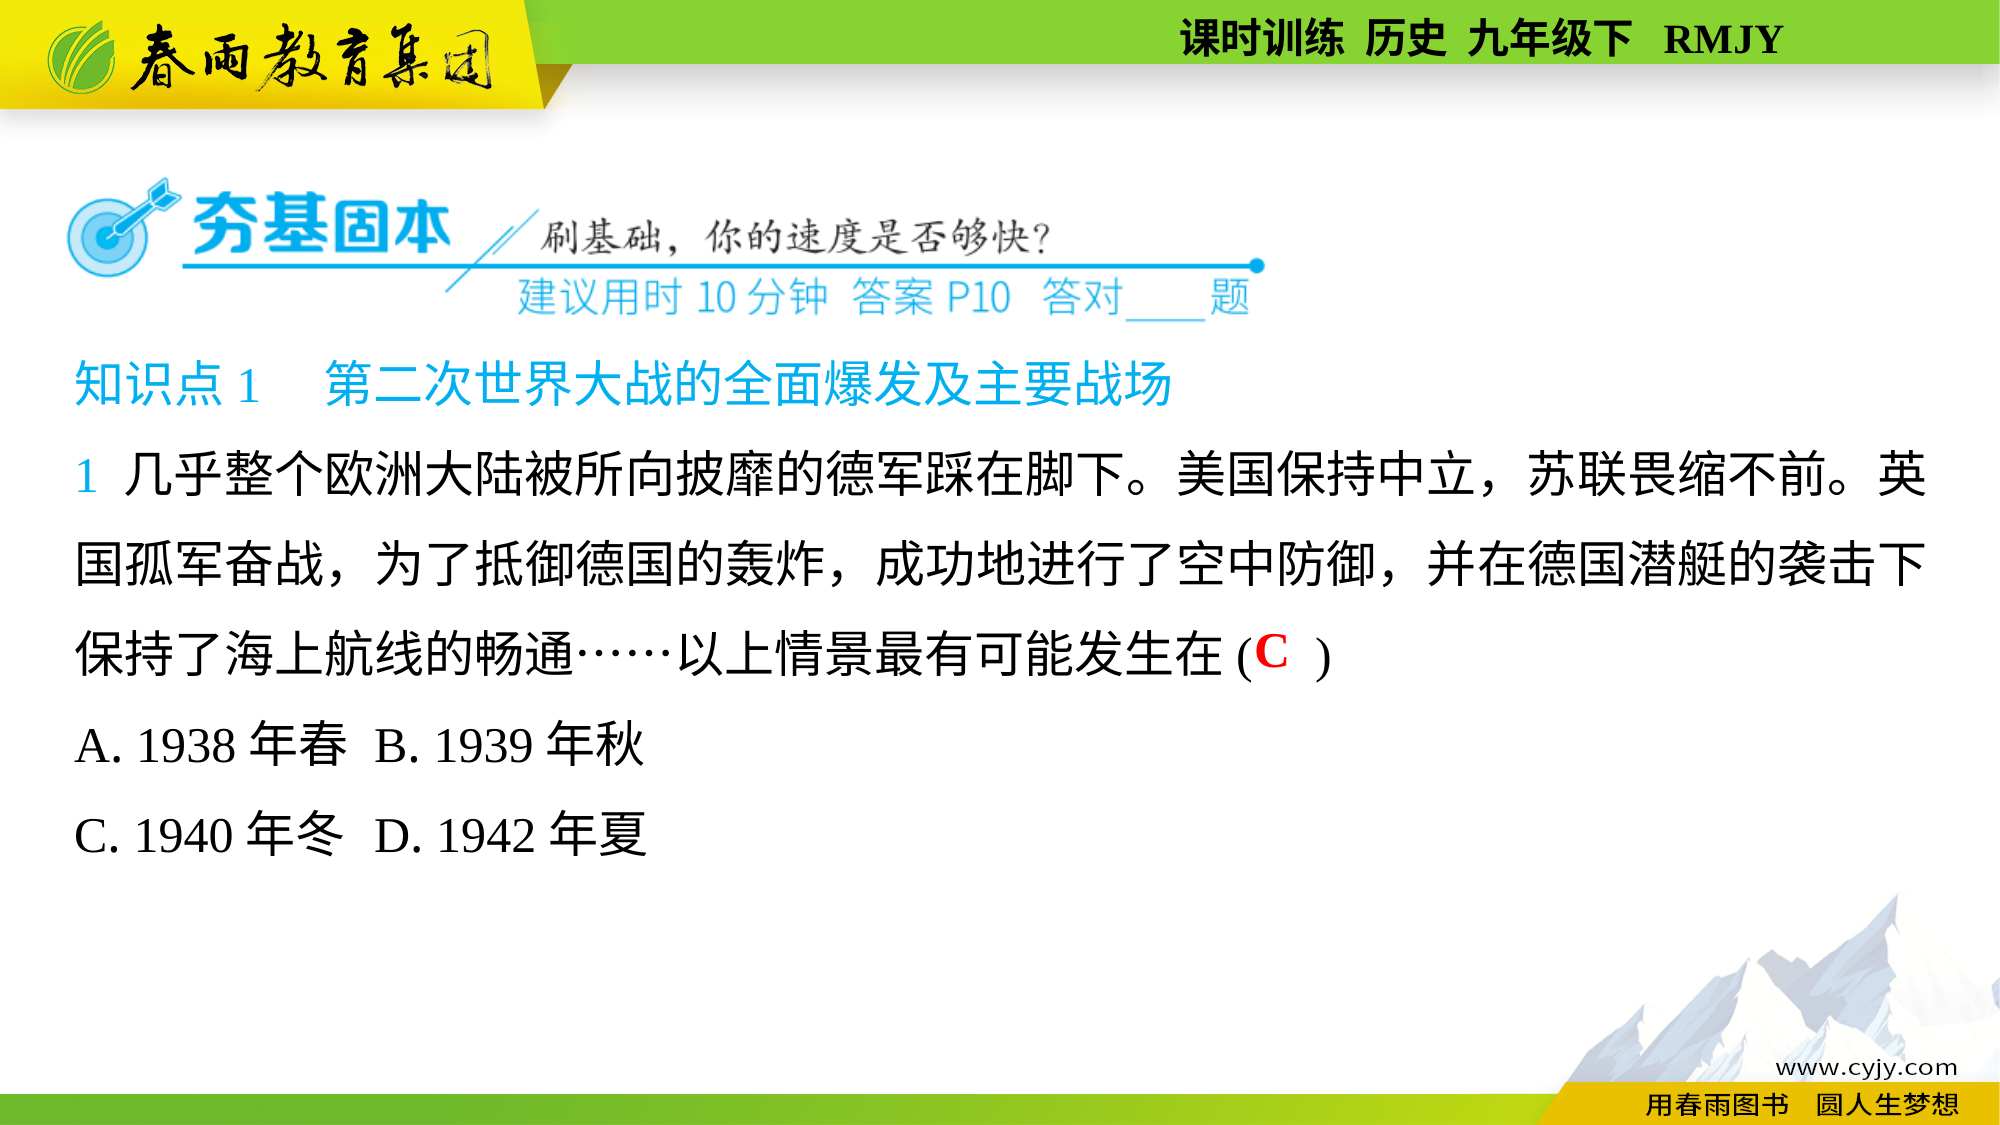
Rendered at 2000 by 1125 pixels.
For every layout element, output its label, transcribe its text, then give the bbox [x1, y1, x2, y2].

list 知识点1 第二次世界大战的全面爆发及主要战场 1 几乎整个欧洲大陆被所向披靡的德军踩在脚下。美国保持中立，苏联畏缩不前。英国孤军奋战，为了抵御德国的轰炸，成功地进行了空中防御，并在德国潜艇的袭击下保持了海上航线的畅通……以上情景最有可能发生在( ) A. 1938年春 B. 1939年秋 C. 1940年冬 D. 1942年夏 [59, 314, 1944, 876]
picture [0, 0, 2000, 1125]
text_box C [1239, 609, 1306, 685]
